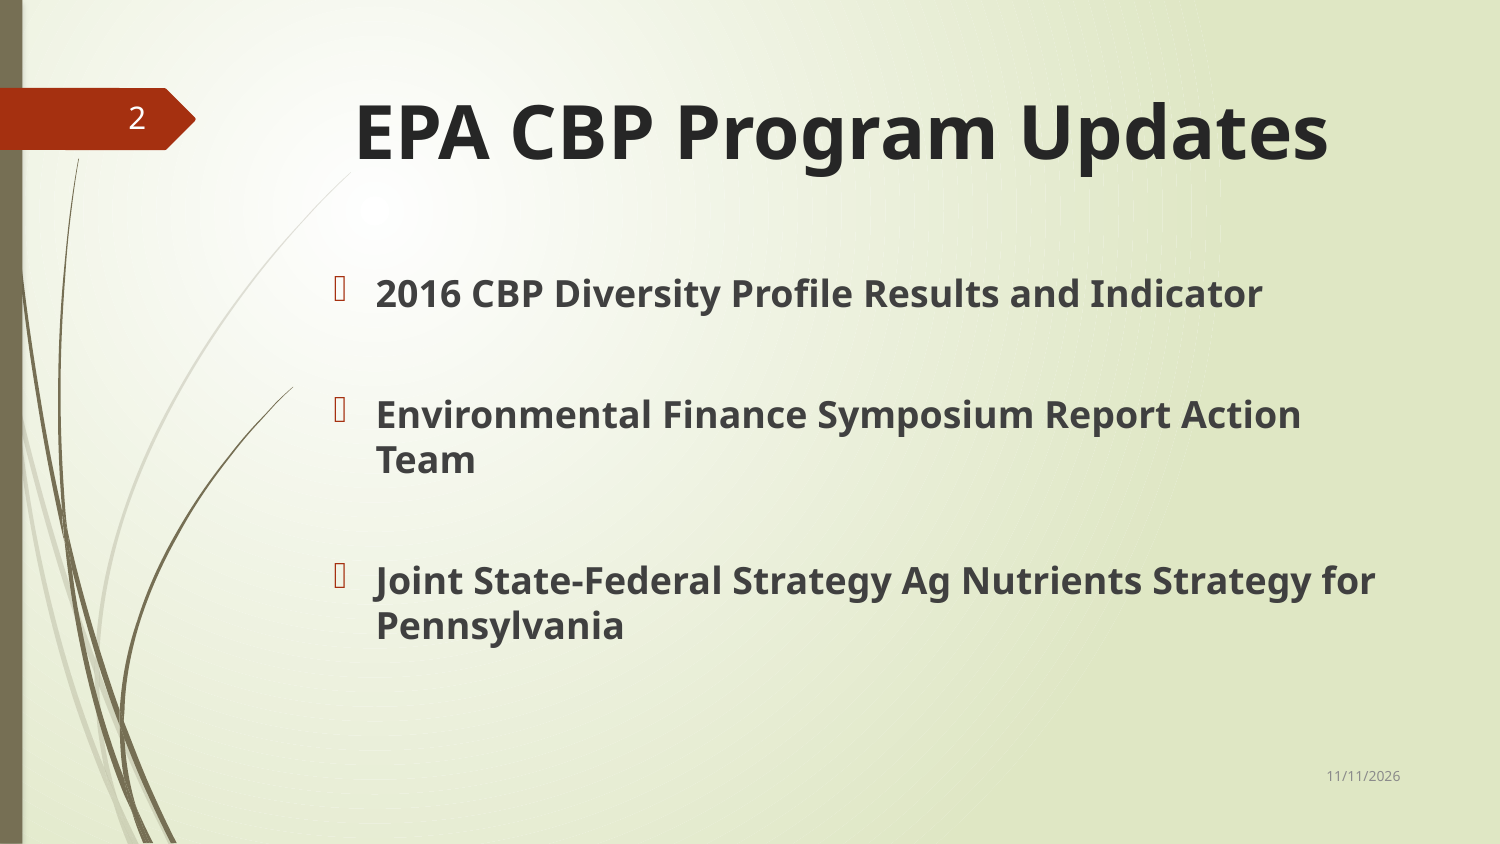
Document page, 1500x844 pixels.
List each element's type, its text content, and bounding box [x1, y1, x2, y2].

title EPA CBP Program Updates [319, 76, 1416, 235]
list 2016 CBP Diversity Profile Results and Indicator Environmental Finance Symposium Report Action Team Joint State-Federal Strategy Ag Nutrients Strategy for Pennsylvania [318, 262, 1416, 728]
slide_number 2 [65, 96, 162, 142]
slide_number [1274, 754, 1416, 800]
